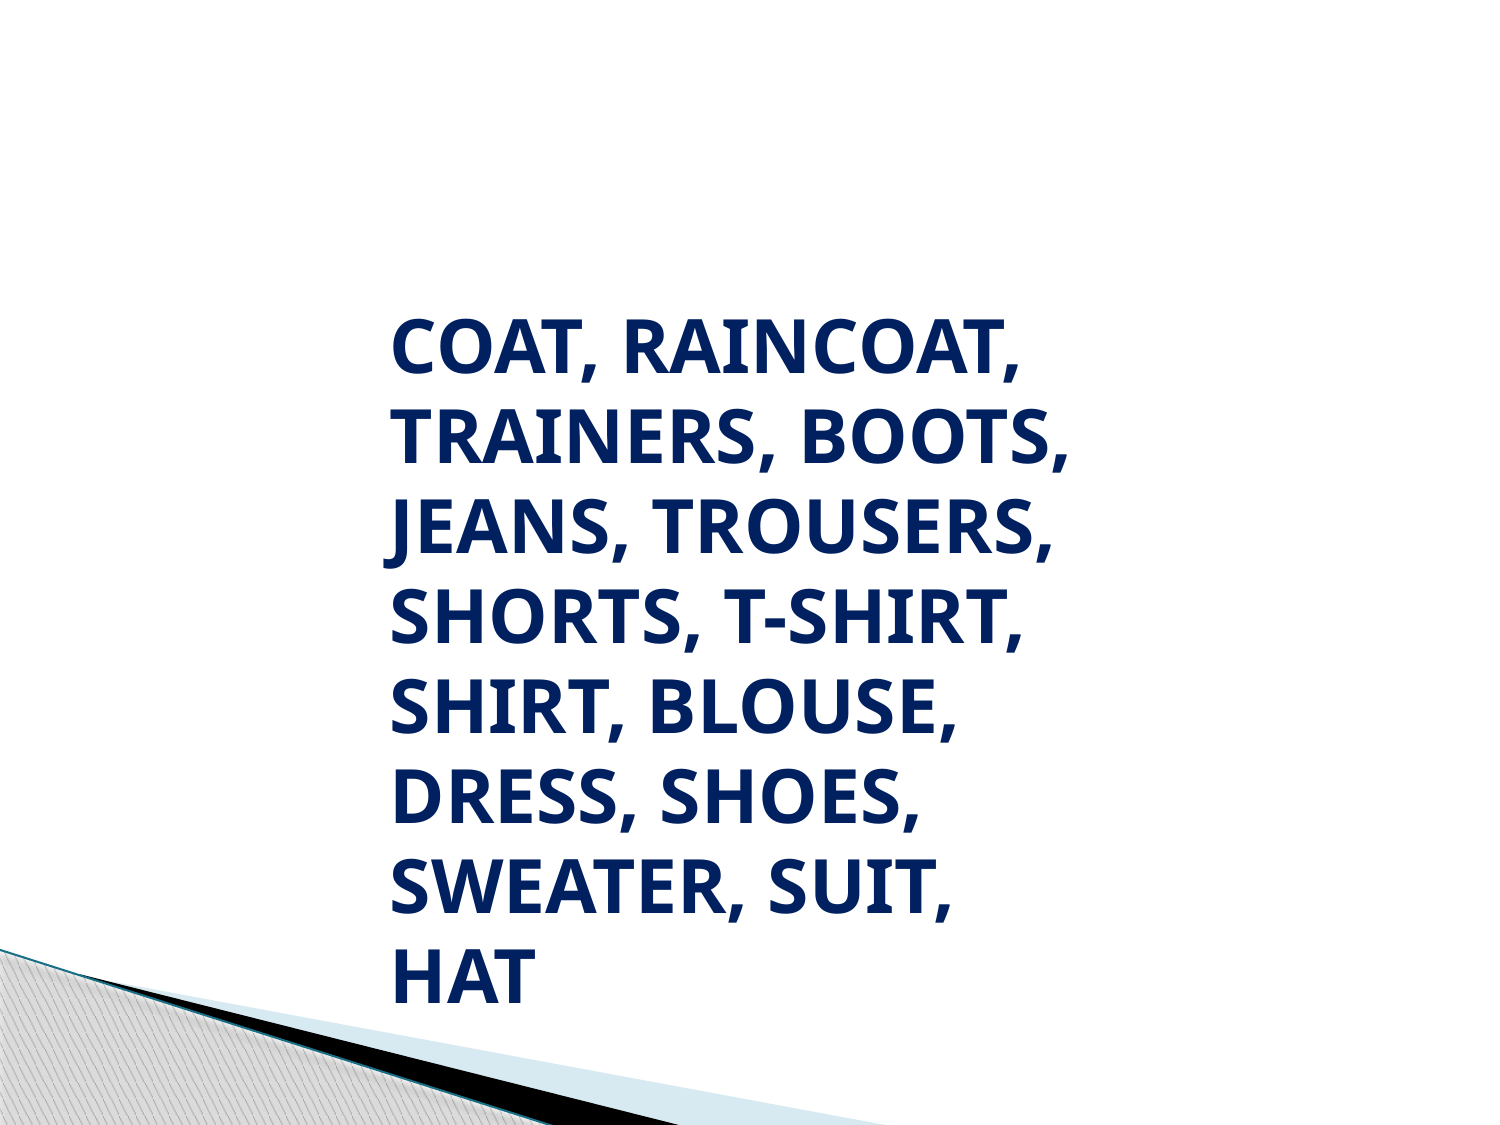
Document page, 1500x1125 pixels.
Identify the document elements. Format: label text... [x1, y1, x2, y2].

text_box COAT, RAINCOAT, TRAINERS, BOOTS, JEANS, TROUSERS, SHORTS, T-SHIRT, SHIRT, BLOUSE, DRESS, SHOES, SWEATER, SUIT, HAT [374, 290, 1125, 1026]
